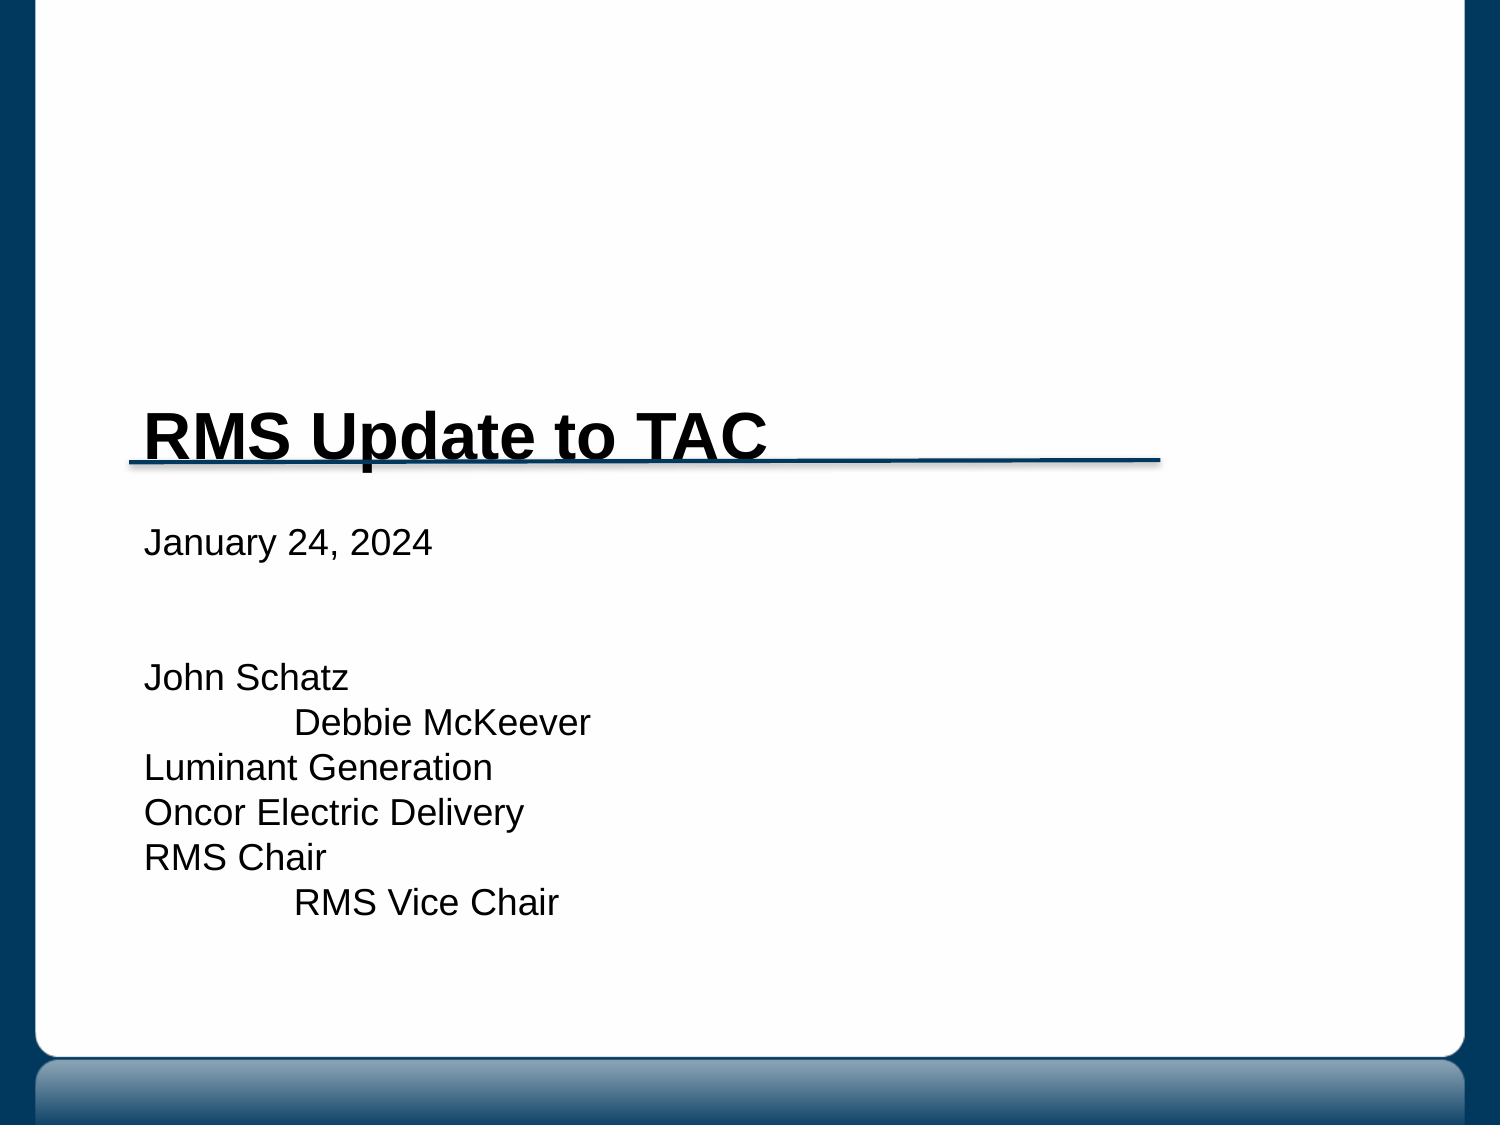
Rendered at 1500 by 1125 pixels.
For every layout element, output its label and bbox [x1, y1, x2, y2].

text_box [128, 385, 1367, 800]
picture [35, 0, 1465, 1125]
